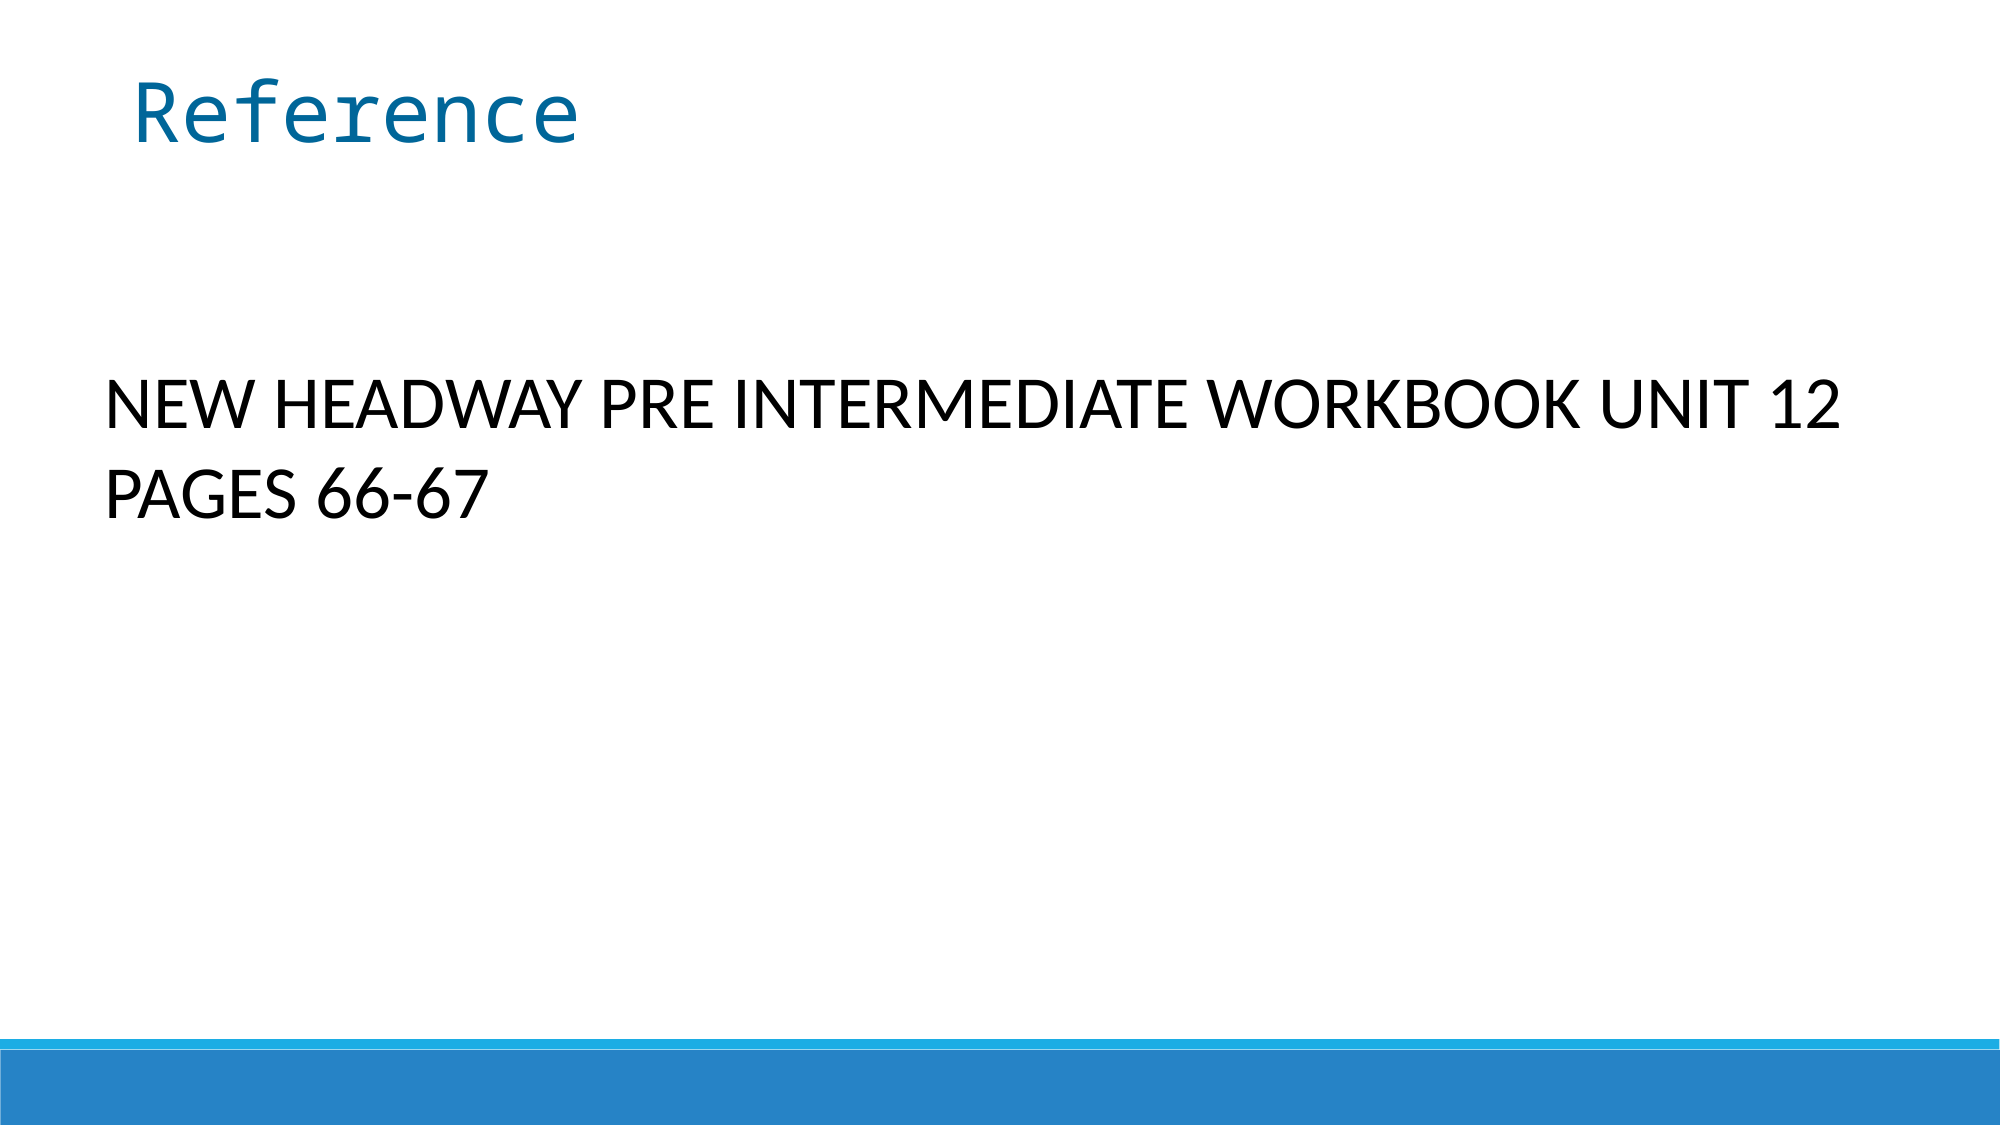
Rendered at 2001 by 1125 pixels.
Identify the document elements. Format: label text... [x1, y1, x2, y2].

text_box Reference [116, 51, 596, 167]
text_box NEW HEADWAY PRE INTERMEDIATE WORKBOOK UNIT 12 PAGES 66-67 [90, 346, 1869, 542]
